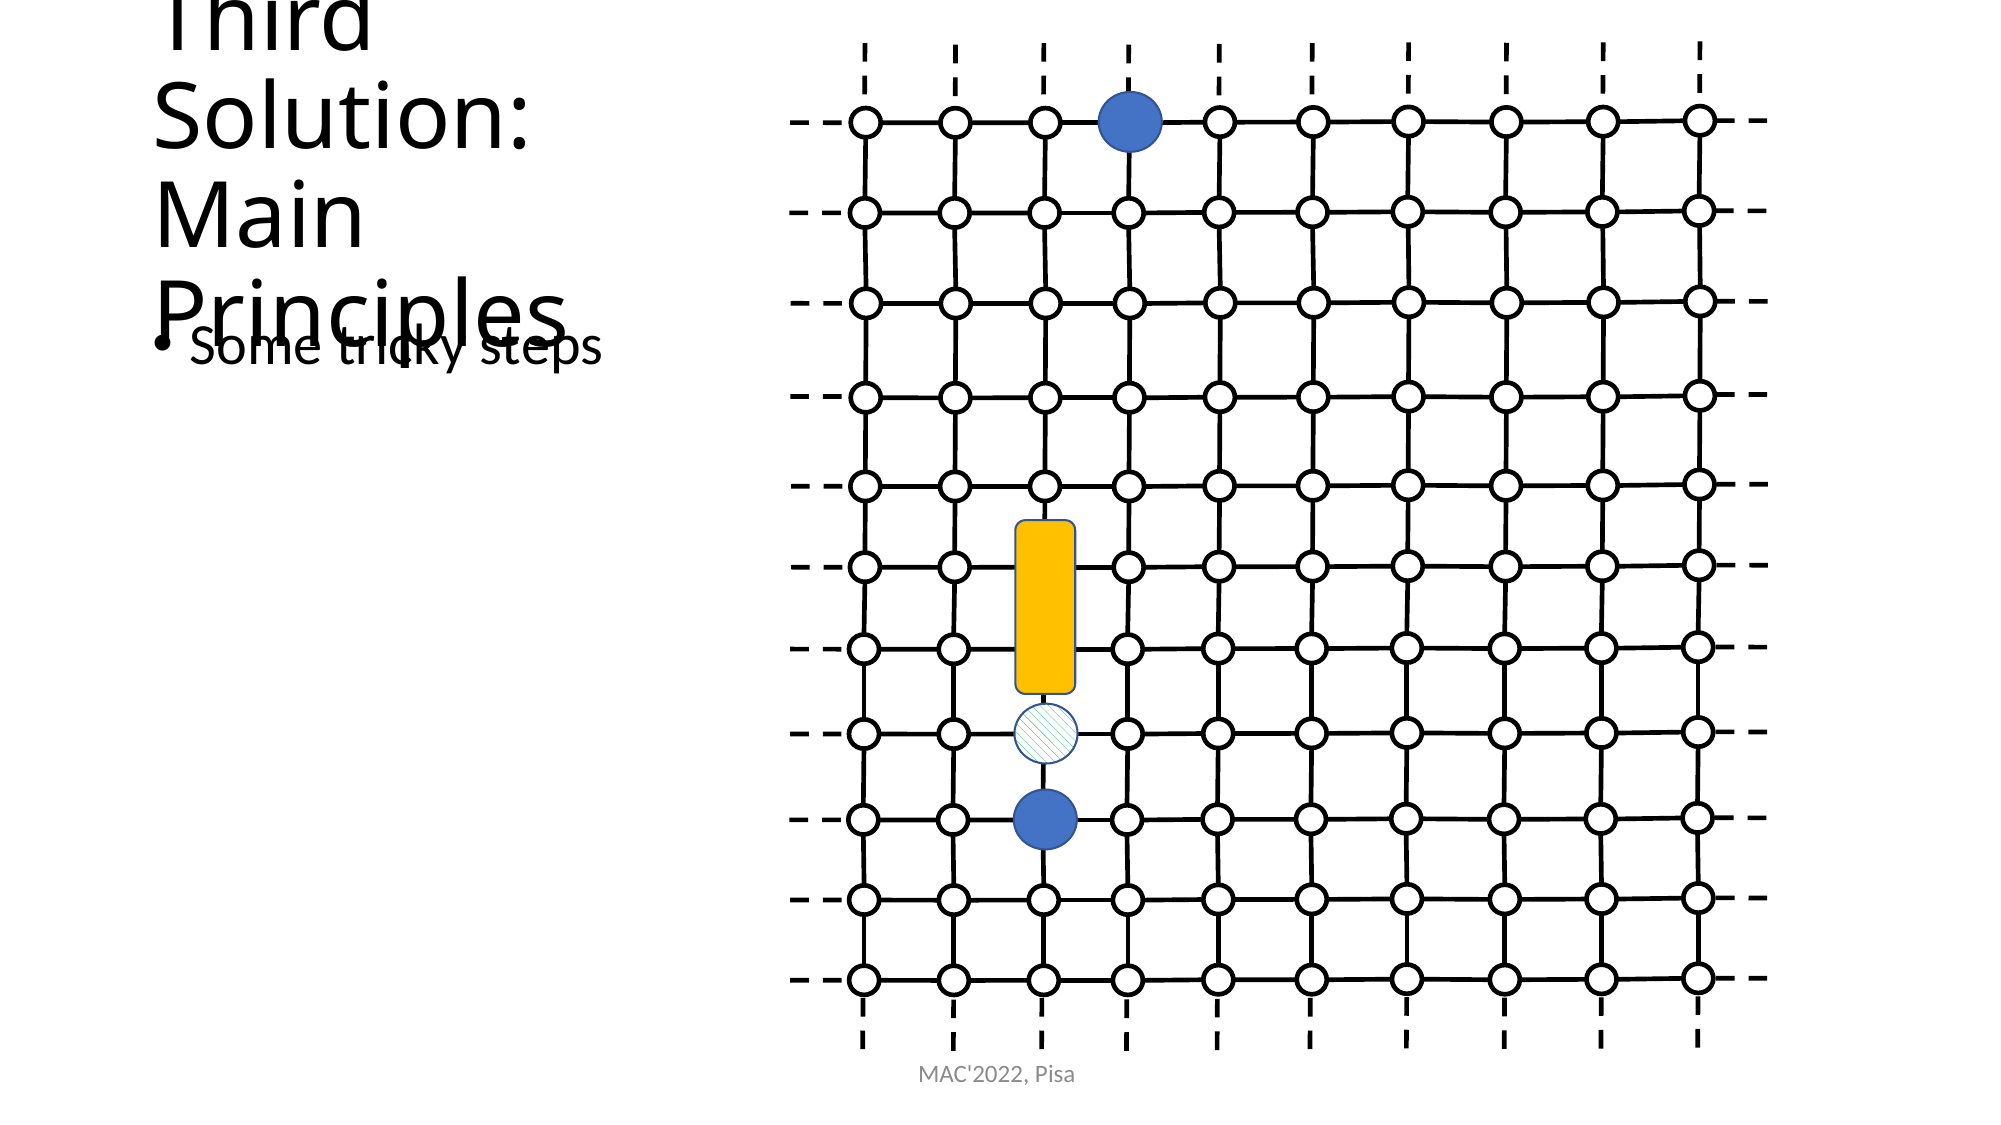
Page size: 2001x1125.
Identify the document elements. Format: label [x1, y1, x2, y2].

title [137, 59, 783, 278]
list [137, 216, 636, 1014]
footer [662, 1042, 1338, 1103]
text_box [789, 41, 1777, 1065]
